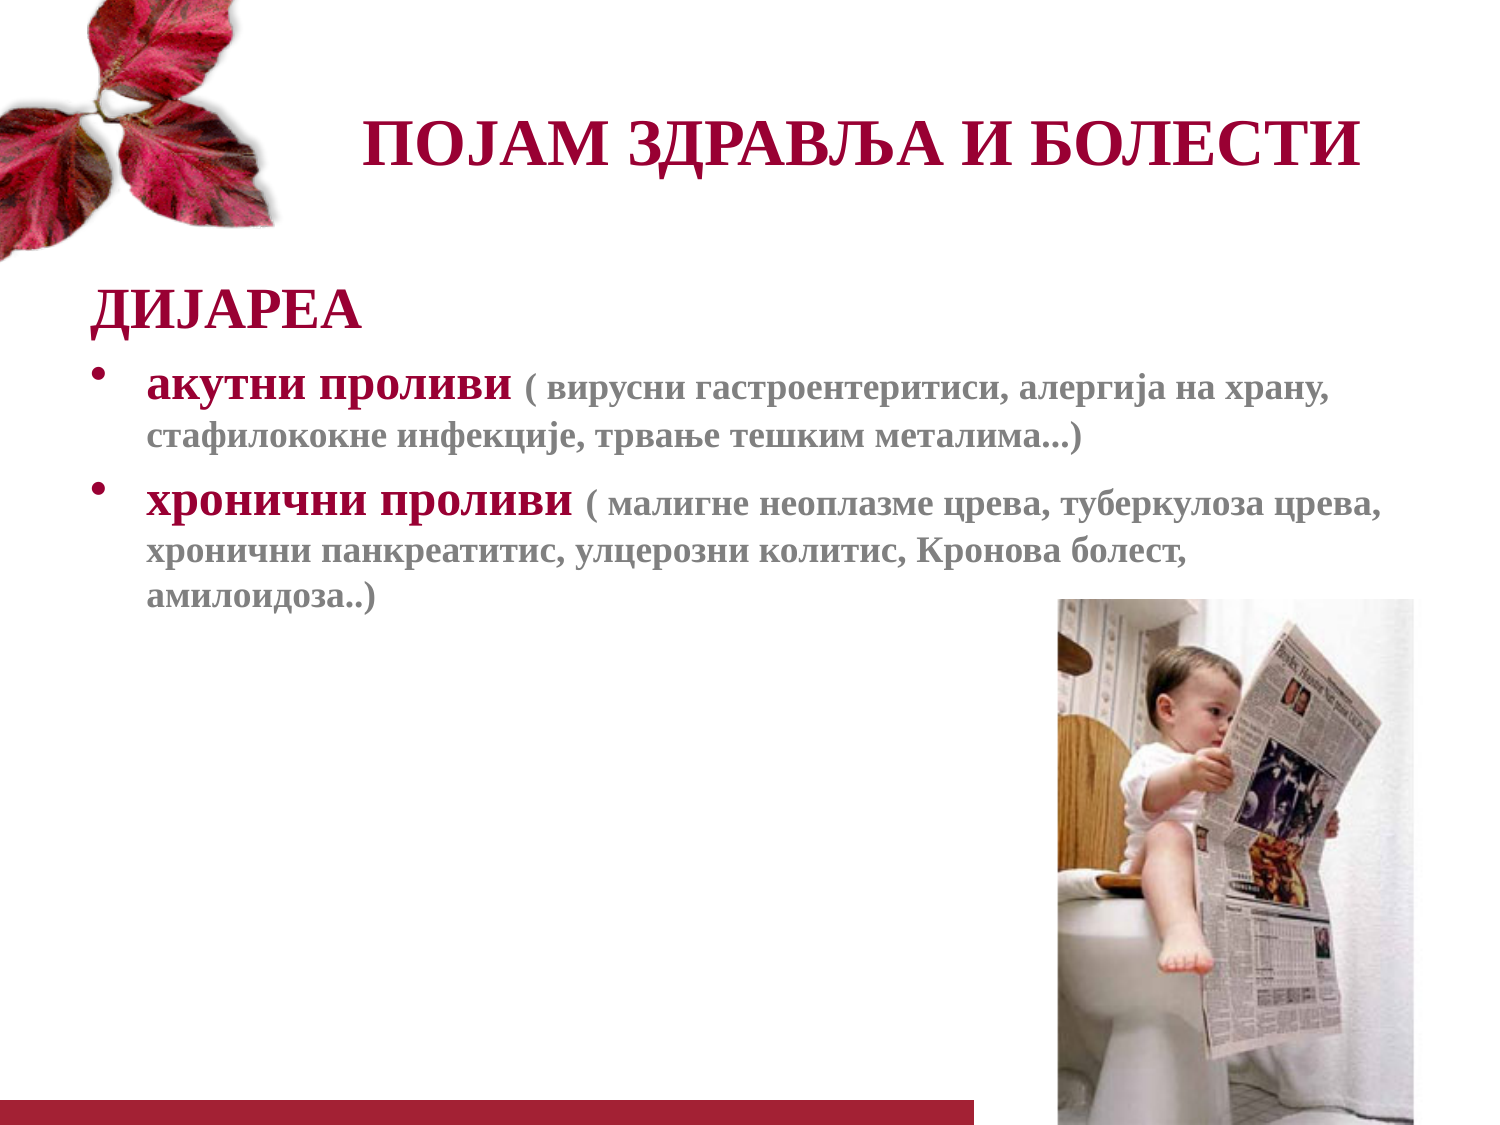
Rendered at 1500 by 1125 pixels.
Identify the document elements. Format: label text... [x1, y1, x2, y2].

list ДИЈАРЕА акутни проливи ( вирусни гастроентеритиси, алергија на храну, стафилококне инфекције, трвање тешким металима...) хронични проливи ( малигне неоплазме црева, туберкулоза црева, хронични панкреатитис, улцерозни колитис, Кронова болест, амилоидоза..) [74, 262, 1426, 1006]
title ПОЈАМ ЗДРАВЉА И БОЛЕСТИ [289, 44, 1436, 233]
picture [974, 599, 1500, 1125]
picture [0, 0, 295, 273]
